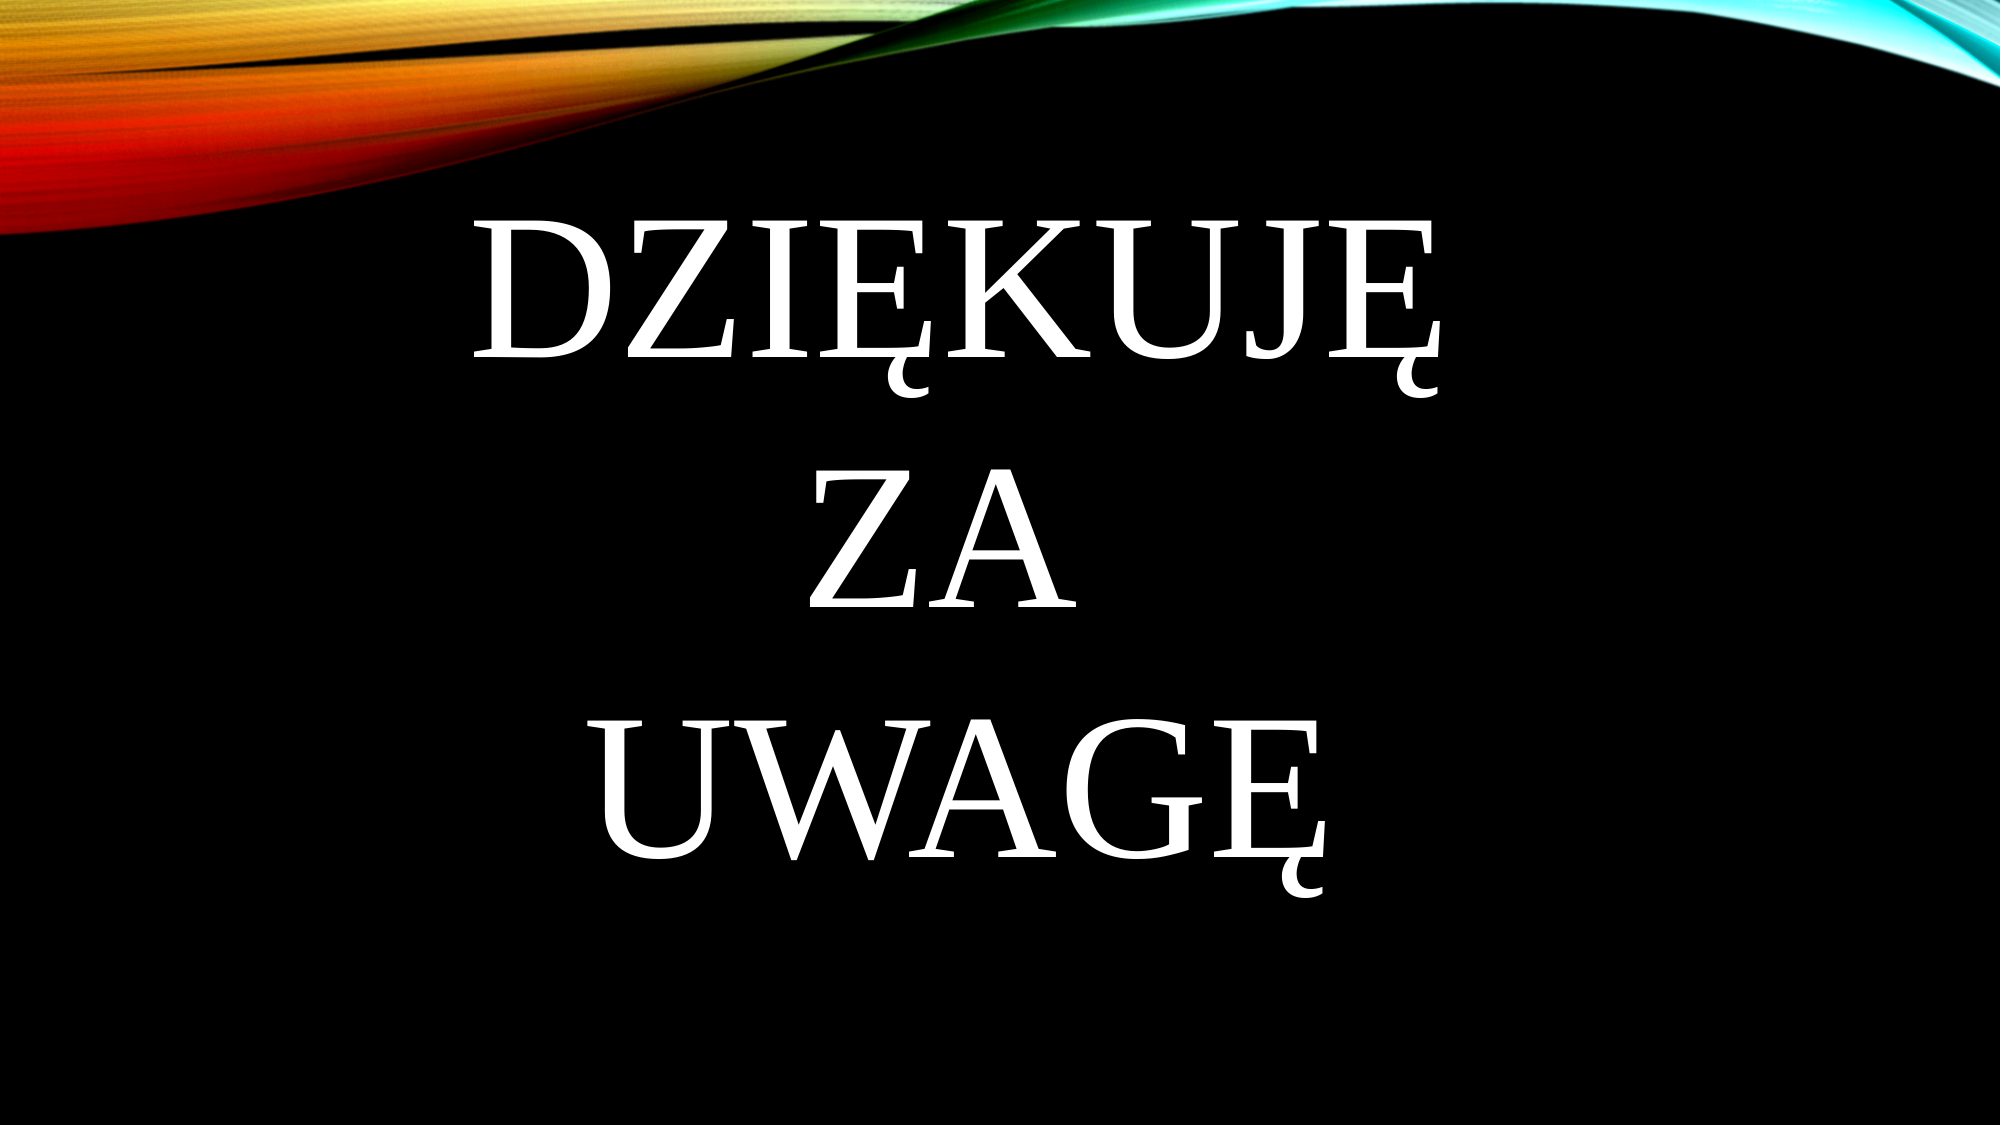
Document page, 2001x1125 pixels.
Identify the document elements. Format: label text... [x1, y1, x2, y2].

text_box DZIĘKUJĘ ZA UWAGĘ [396, 141, 1524, 907]
picture [0, 0, 2000, 237]
